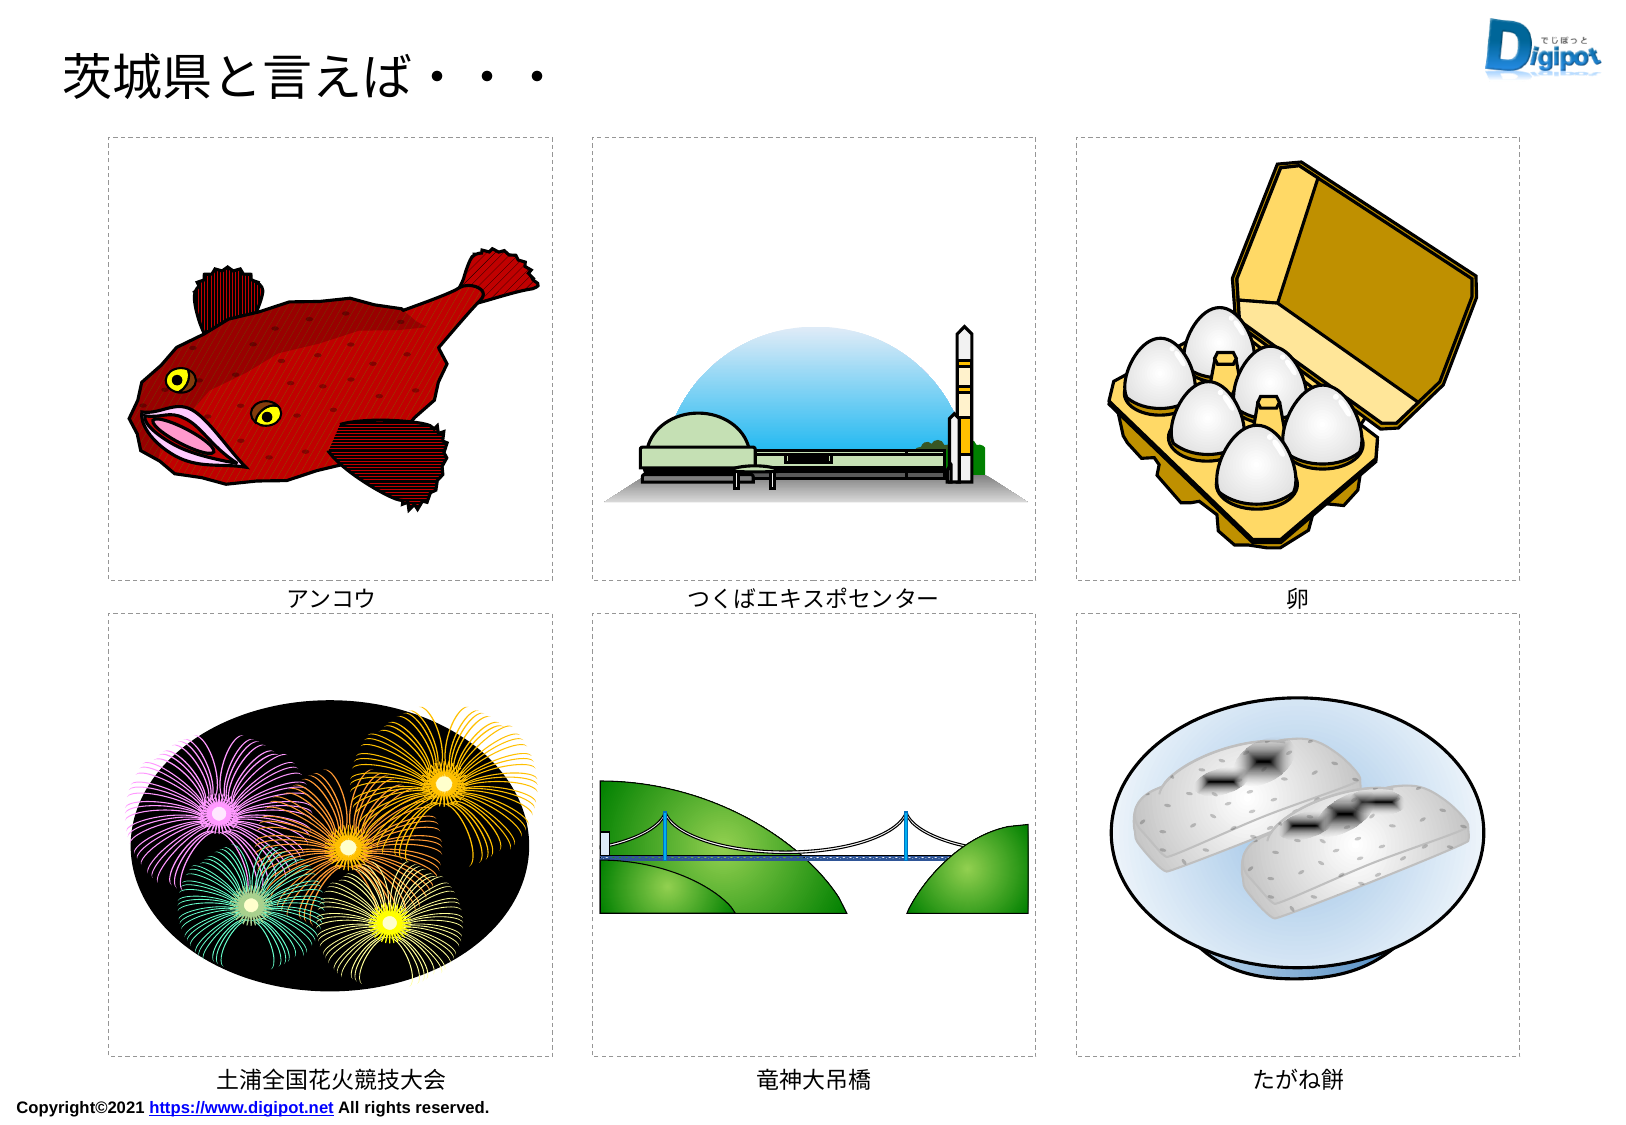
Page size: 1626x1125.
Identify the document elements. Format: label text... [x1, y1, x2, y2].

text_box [1110, 697, 1485, 980]
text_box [124, 699, 538, 992]
text_box 茨城県と言えば・・・ [47, 38, 578, 113]
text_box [128, 249, 539, 501]
text_box つくばエキスポセンター [587, 577, 1041, 620]
text_box たがね餅 [1071, 1058, 1525, 1101]
text_box 卵 [1071, 577, 1525, 620]
picture [1485, 18, 1602, 82]
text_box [1108, 161, 1477, 549]
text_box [603, 326, 1029, 503]
text_box アンコウ [104, 577, 558, 620]
text_box 土浦全国花火競技大会 [104, 1058, 558, 1101]
text_box 竜神大吊橋 [587, 1058, 1041, 1101]
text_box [600, 780, 1029, 914]
